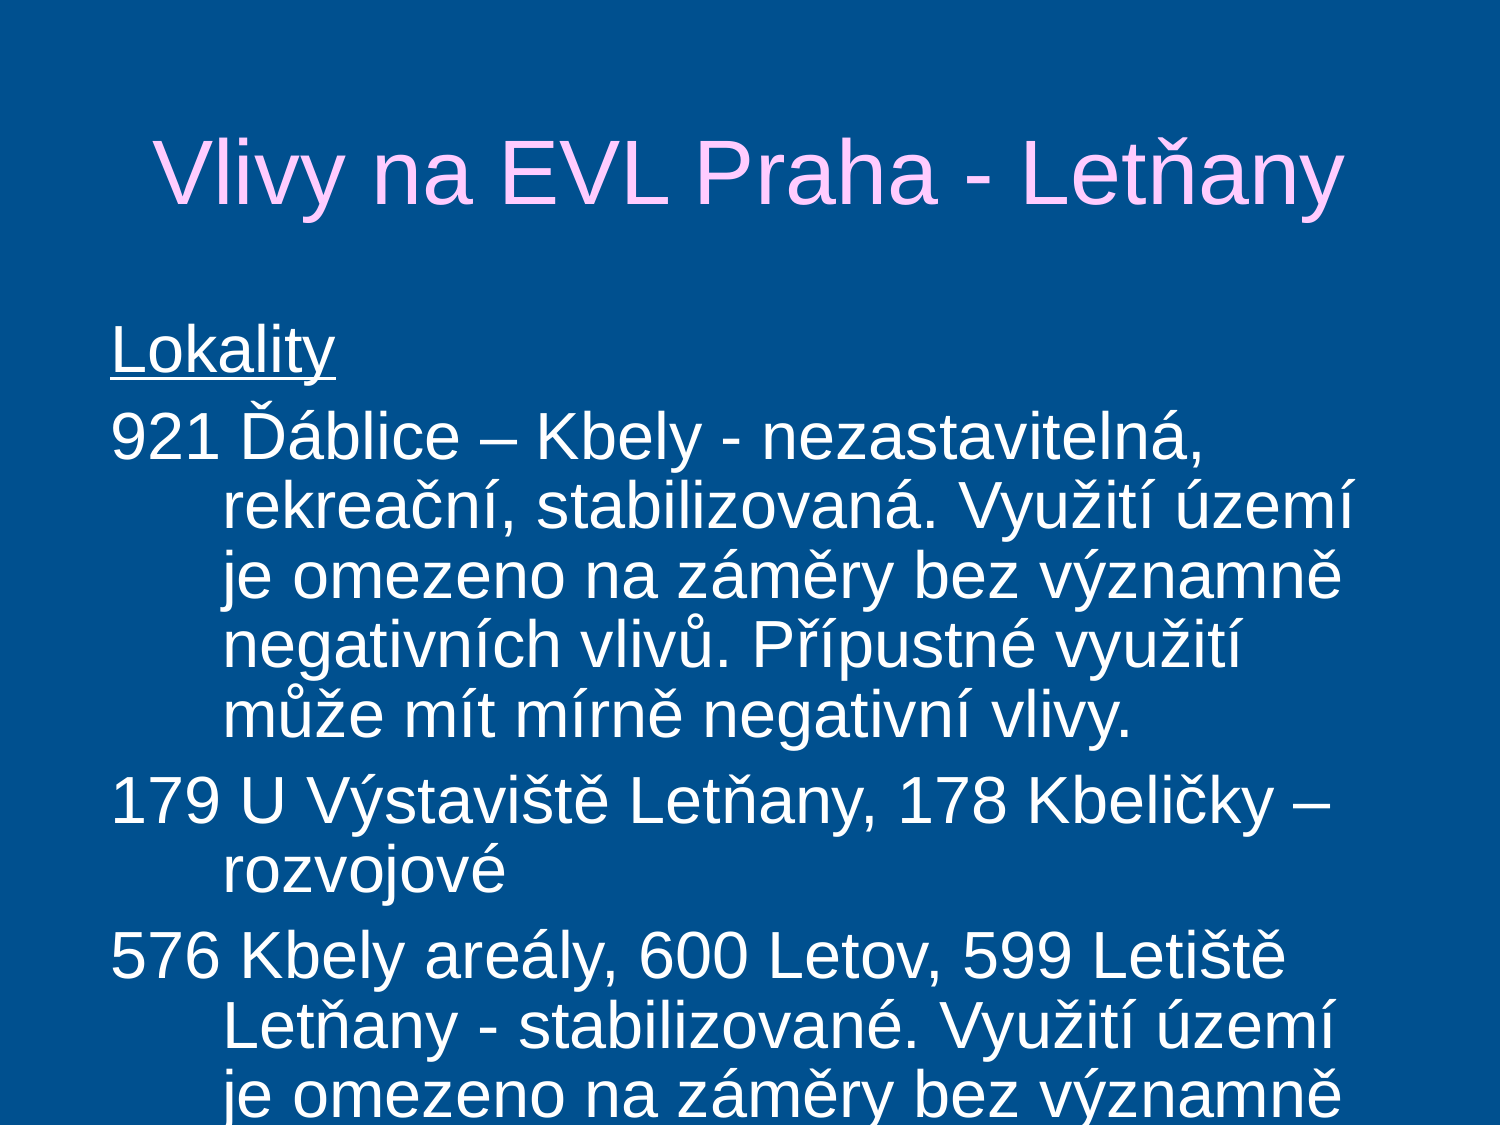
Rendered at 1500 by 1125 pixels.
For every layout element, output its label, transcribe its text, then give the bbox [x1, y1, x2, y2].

list Lokality 921 Ďáblice – Kbely - nezastavitelná, rekreační, stabilizovaná. Využití území je omezeno na záměry bez významně negativních vlivů. Přípustné využití může mít mírně negativní vlivy. 179 U Výstaviště Letňany, 178 Kbeličky – rozvojové 576 Kbely areály, 600 Letov, 599 Letiště Letňany - stabilizované. Využití území je omezeno na záměry bez významně negativních vlivů. Přípustné využití může mít mírně negativní vlivy. [110, 312, 1391, 1011]
title Vlivy na EVL Praha - Letňany [110, 80, 1391, 271]
